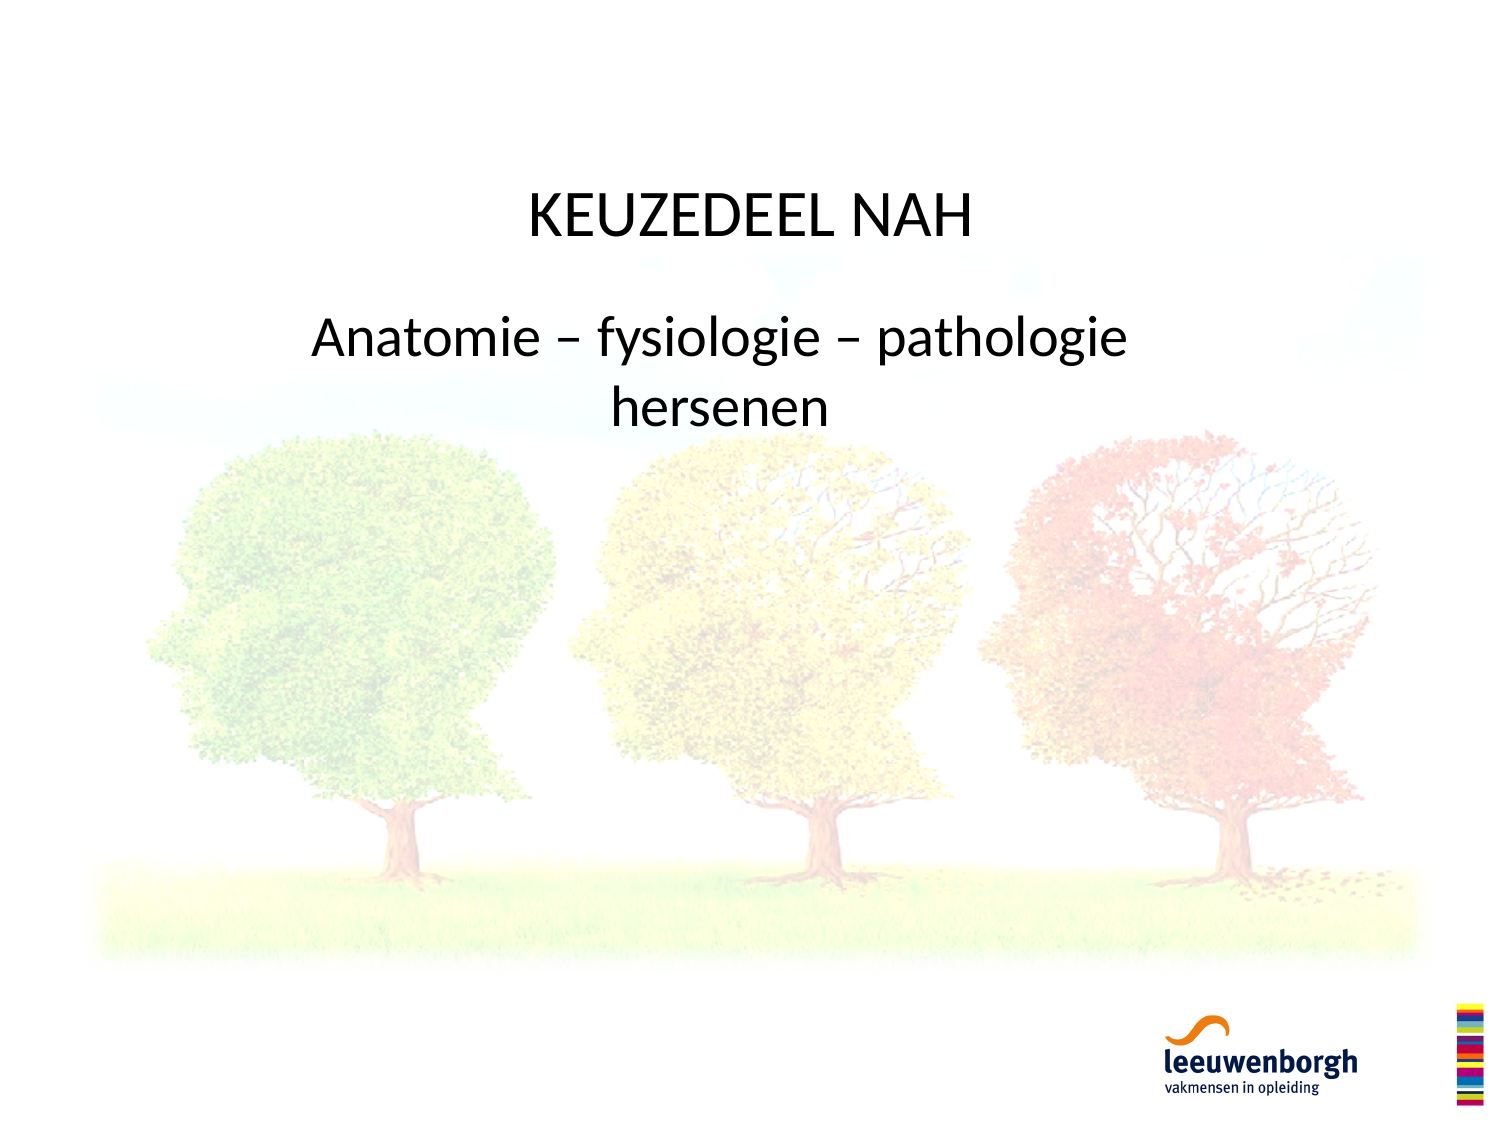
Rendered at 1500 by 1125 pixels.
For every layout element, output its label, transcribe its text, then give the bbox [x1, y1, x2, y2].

picture [1149, 1003, 1484, 1106]
picture [82, 243, 1436, 974]
text_box KEUZEDEEL NAH Anatomie – fysiologie – pathologie hersenen [254, 162, 1264, 243]
